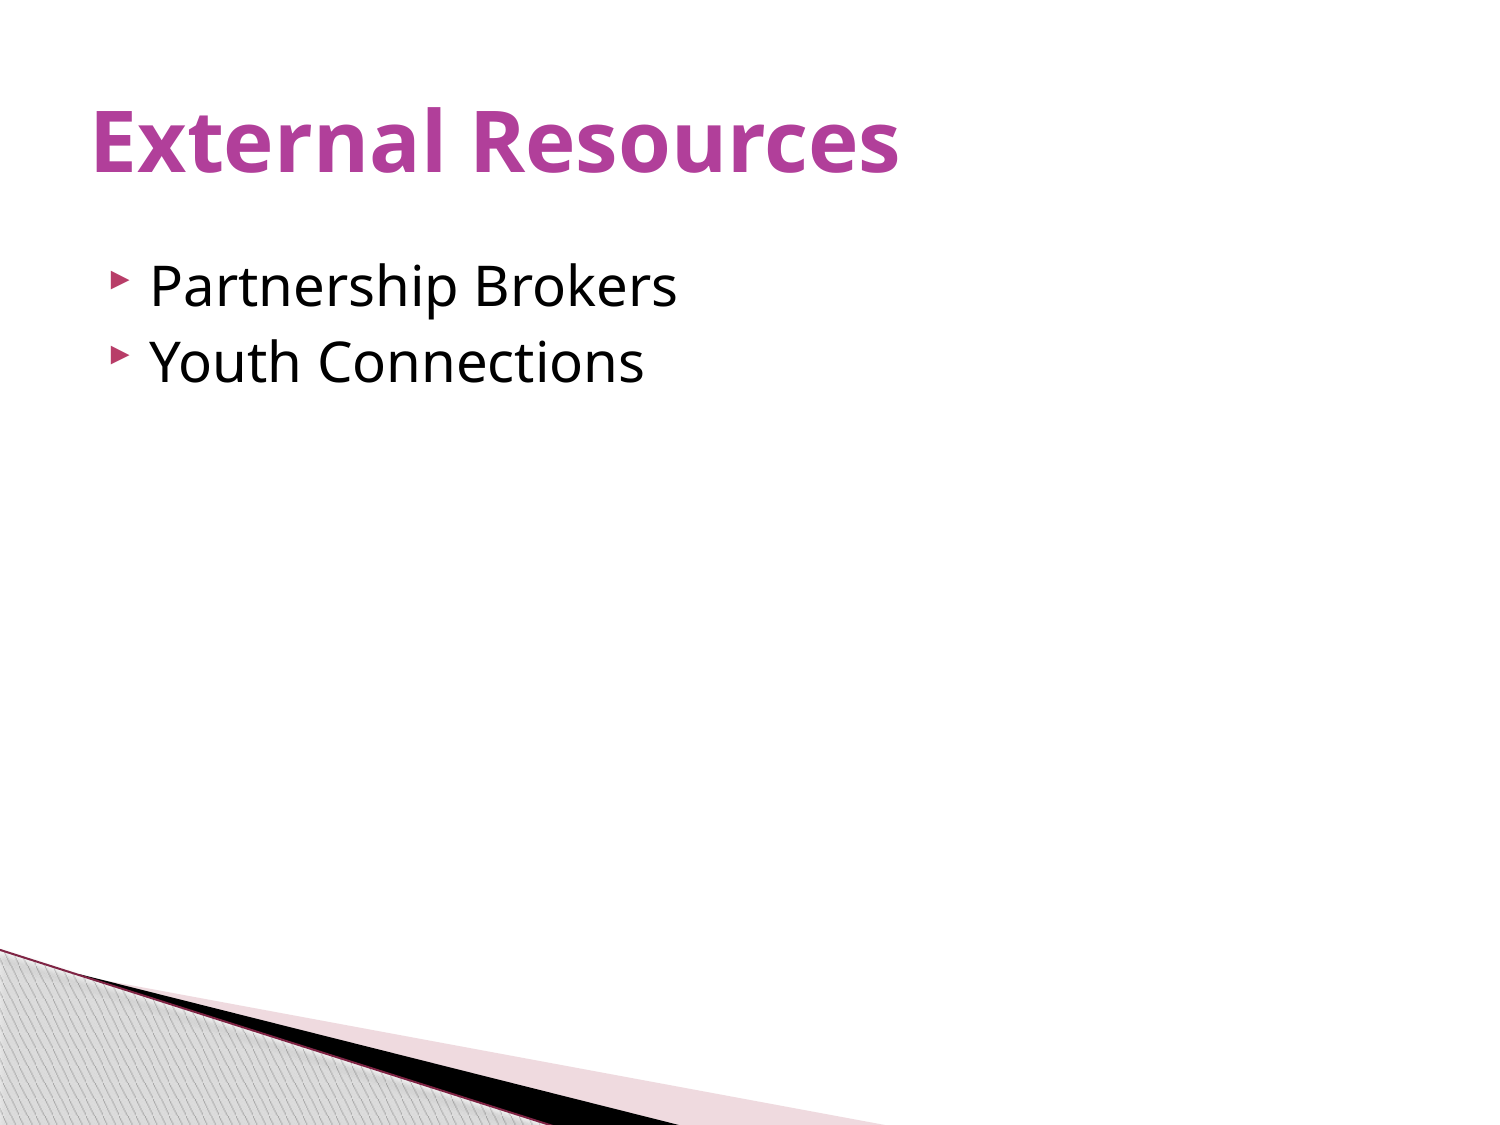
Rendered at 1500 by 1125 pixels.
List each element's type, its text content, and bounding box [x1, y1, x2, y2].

list Partnership Brokers Youth Connections [75, 243, 1425, 986]
title External Resources [75, 45, 1425, 233]
